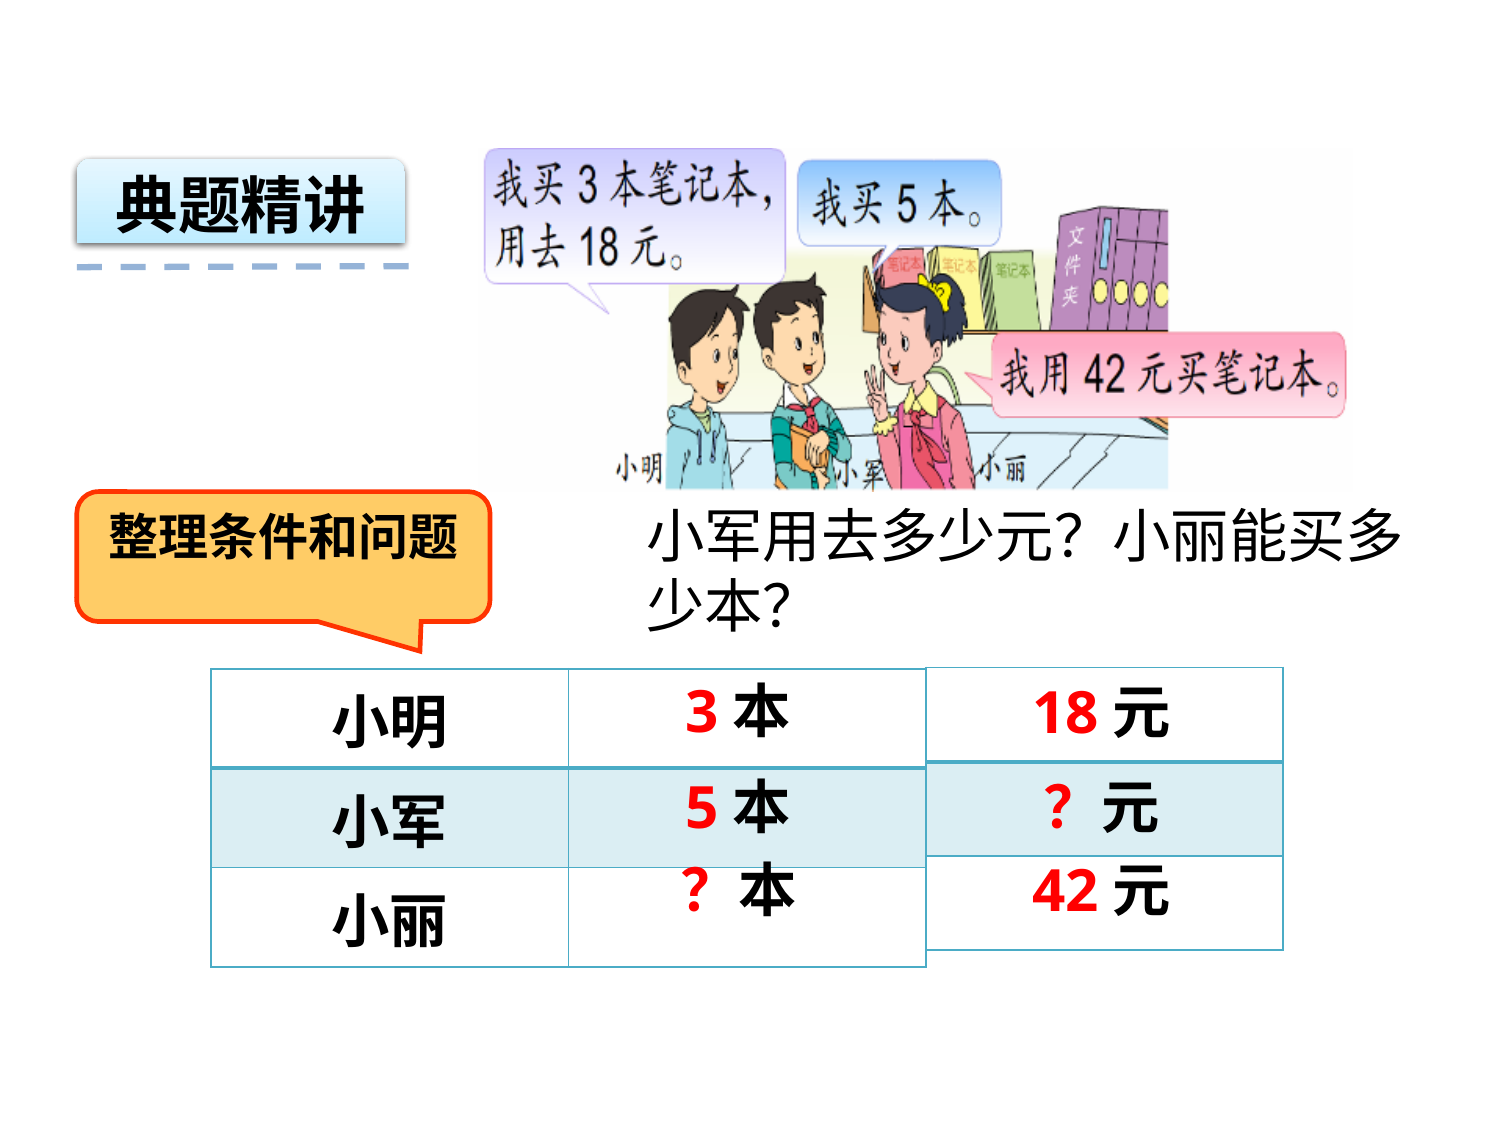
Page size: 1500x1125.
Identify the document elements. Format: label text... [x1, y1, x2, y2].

picture [477, 148, 1353, 492]
text_box 5本 [562, 763, 914, 846]
table_cell 小丽 [212, 868, 568, 966]
table_cell [914, 770, 925, 867]
table_cell [1278, 764, 1282, 855]
text_box 42元 [925, 846, 1278, 931]
text_box ？元 [925, 763, 1278, 846]
table_header [569, 670, 925, 766]
text_box 3本 [562, 666, 914, 752]
table_header 小明 [212, 670, 568, 766]
text_box 整理条件和问题 [76, 491, 491, 652]
table_header [927, 668, 1282, 760]
text_box ？本 [562, 846, 914, 931]
table_cell [569, 868, 925, 966]
table_cell [927, 857, 1282, 949]
text_box 小军用去多少元？小丽能买多少本？ [631, 491, 1425, 647]
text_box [76, 158, 417, 268]
table_cell 小军 [212, 770, 562, 867]
text_box 18元 [925, 667, 1278, 753]
